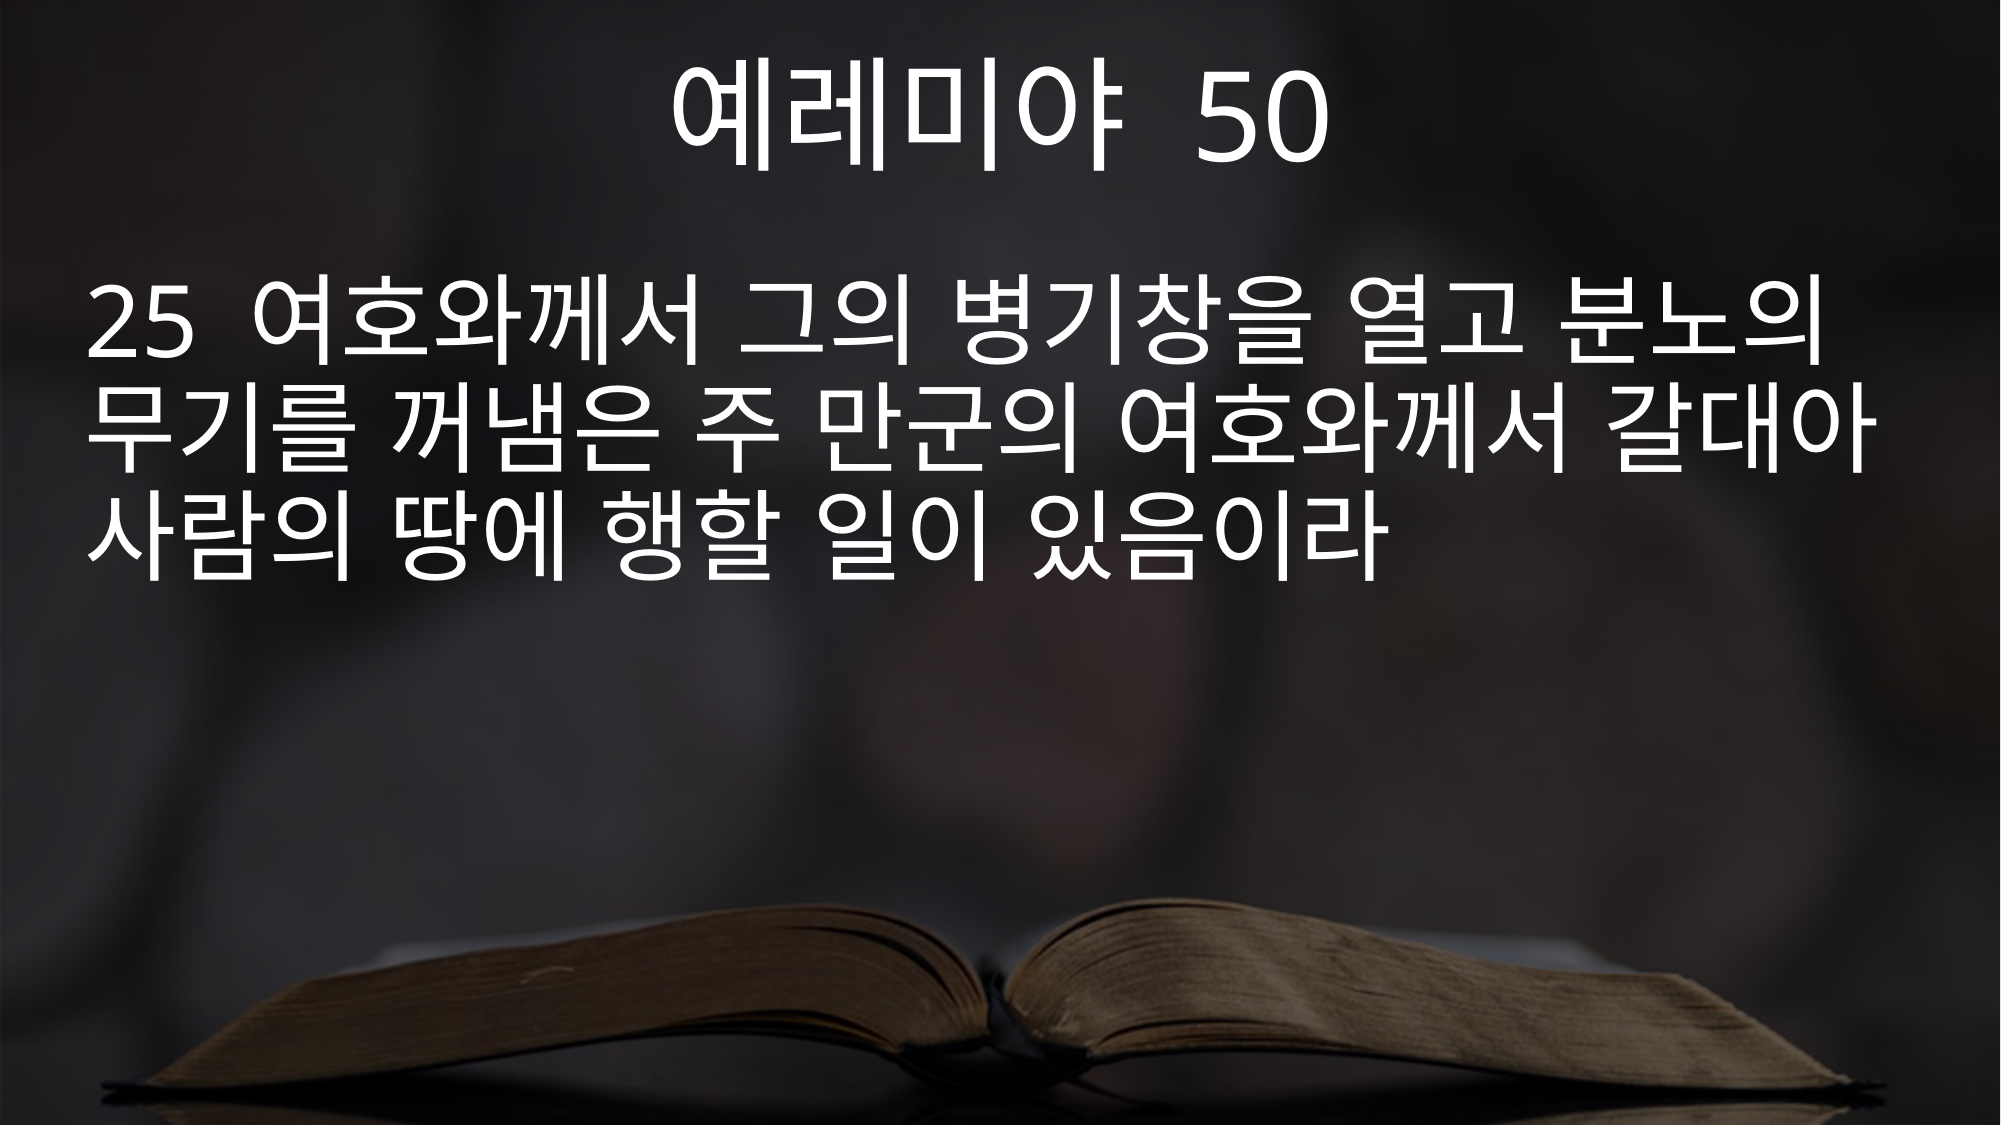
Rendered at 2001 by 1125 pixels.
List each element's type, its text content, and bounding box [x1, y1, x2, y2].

footer 예레미야 50 [0, 32, 2000, 192]
list 25 여호와께서 그의 병기창을 열고 분노의 무기를 꺼냄은 주 만군의 여호와께서 갈대아 사람의 땅에 행할 일이 있음이라 [69, 263, 1953, 423]
picture [0, 0, 2001, 1125]
